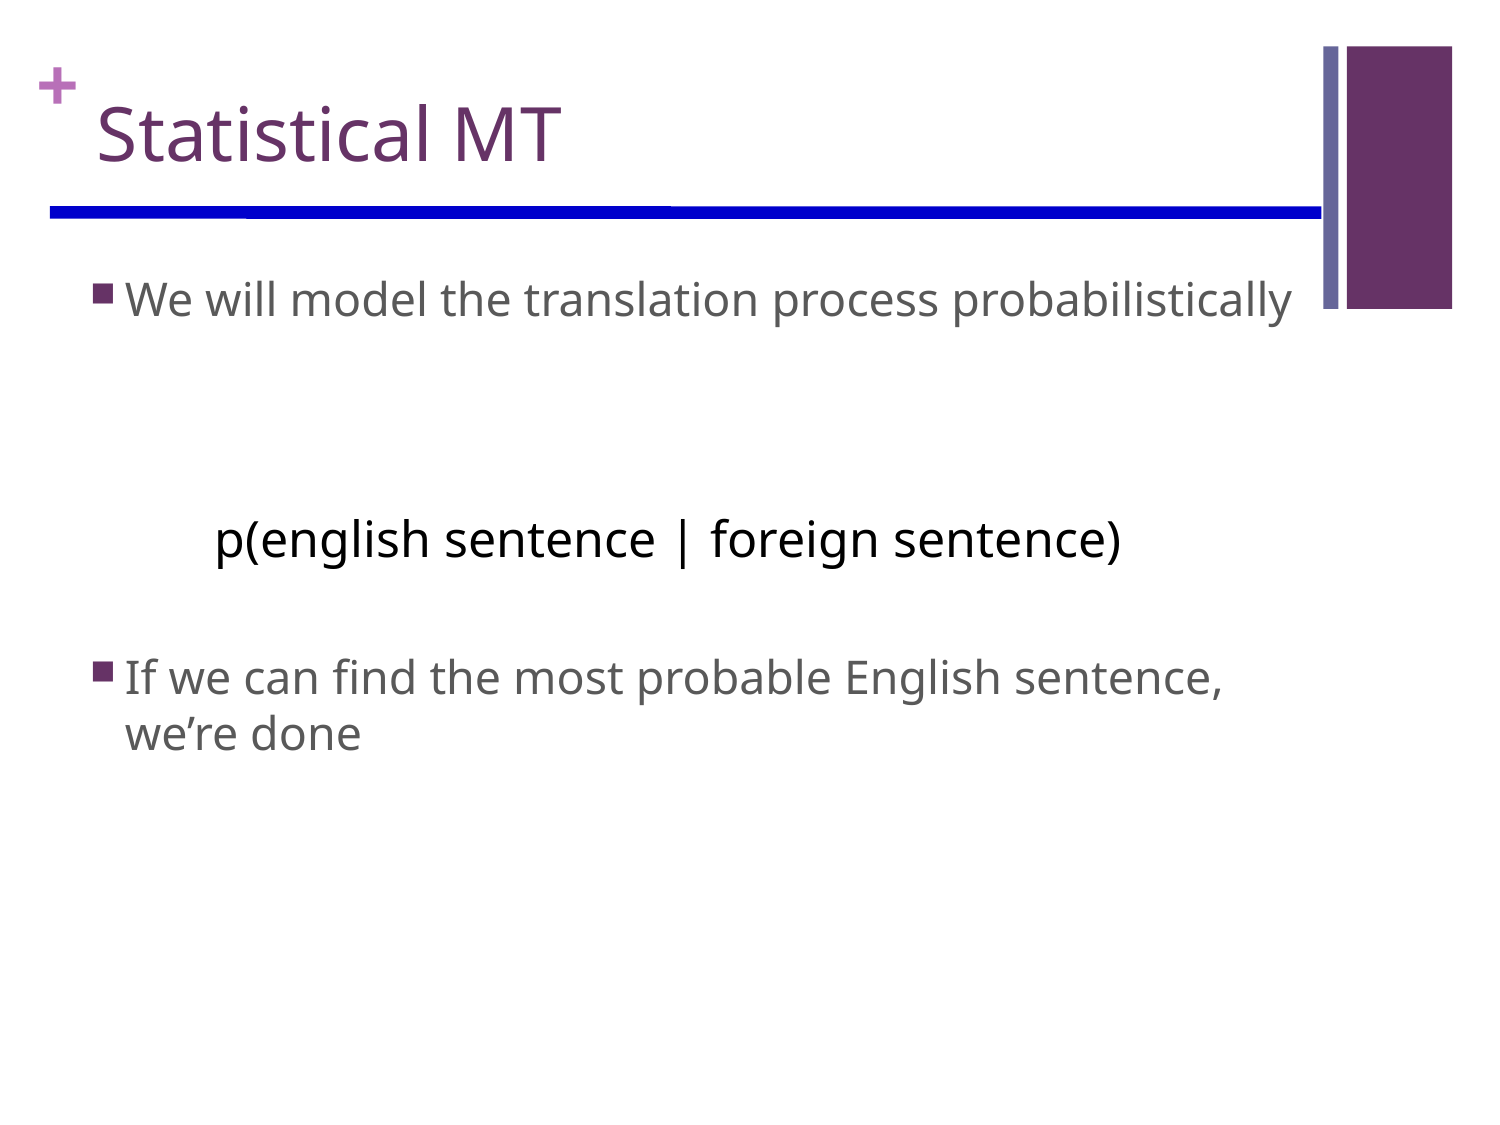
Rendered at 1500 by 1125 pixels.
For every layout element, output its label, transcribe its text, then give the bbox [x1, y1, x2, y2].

text_box p(english sentence | foreign sentence) [200, 500, 1138, 576]
title Statistical MT [81, 79, 1322, 262]
list We will model the translation process probabilistically If we can find the most probable English sentence, we’re done [75, 262, 1322, 825]
